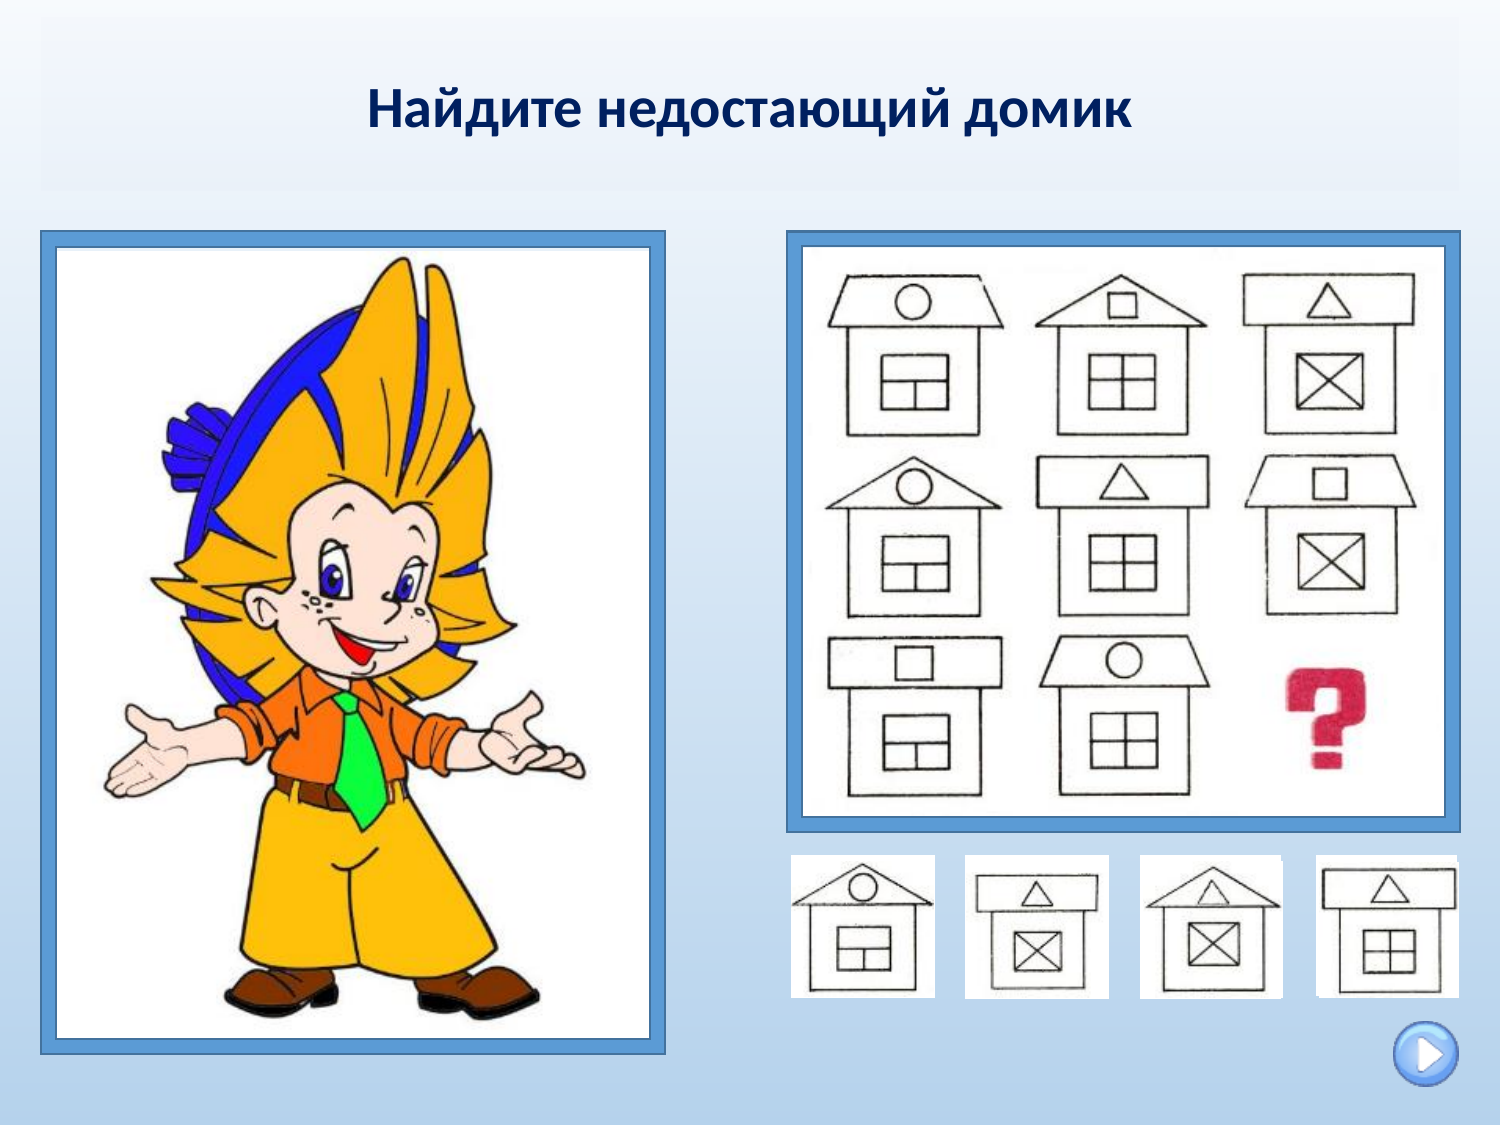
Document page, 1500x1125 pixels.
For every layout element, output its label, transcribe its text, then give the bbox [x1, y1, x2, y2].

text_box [966, 855, 1108, 998]
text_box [1317, 855, 1459, 998]
picture [787, 248, 1459, 832]
text_box Найдите недостающий домик [40, 16, 1460, 192]
text_box [40, 230, 666, 1055]
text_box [1140, 855, 1283, 998]
text_box [786, 230, 1461, 833]
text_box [791, 855, 934, 998]
picture [41, 251, 665, 1044]
picture [1393, 1021, 1459, 1087]
